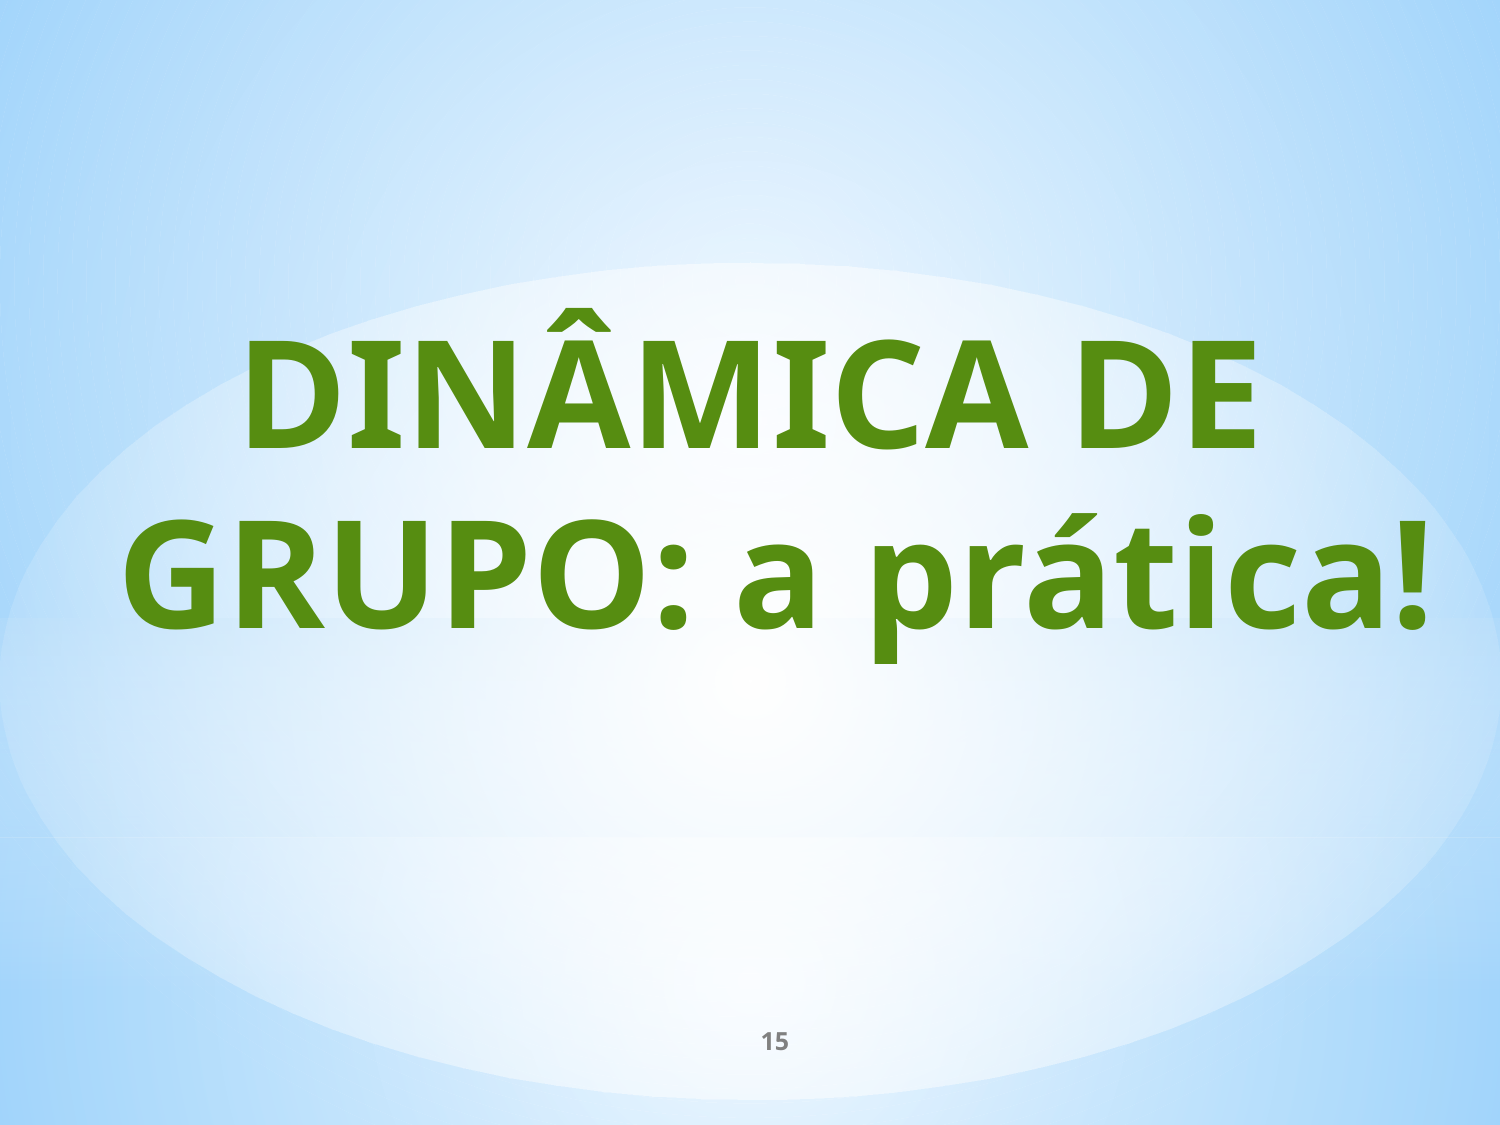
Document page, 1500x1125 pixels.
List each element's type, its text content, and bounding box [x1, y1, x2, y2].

slide_number 15 [624, 1012, 925, 1073]
title DINÂMICA DE GRUPO: a prática! [41, 290, 1459, 905]
